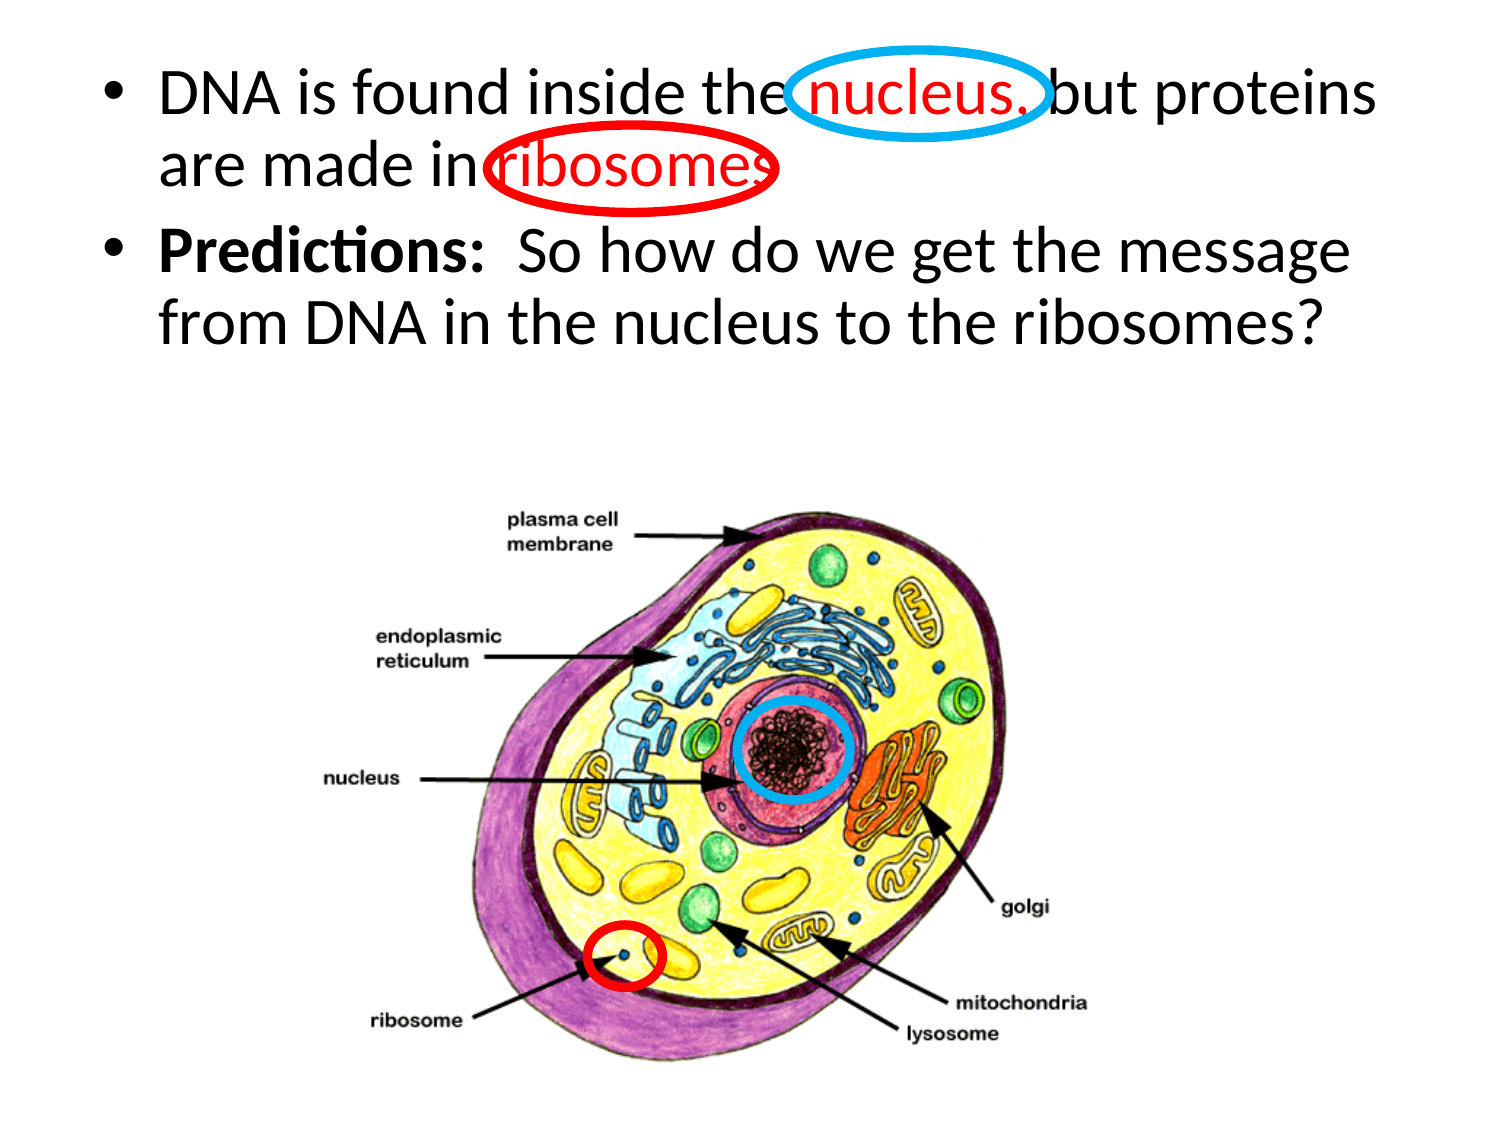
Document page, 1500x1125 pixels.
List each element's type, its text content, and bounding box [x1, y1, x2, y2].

picture [287, 424, 1151, 1077]
list DNA is found inside the nucleus, but proteins are made in ribosomes Predictions: So how do we get the message from DNA in the nucleus to the ribosomes? [87, 49, 1438, 793]
text_box [487, 124, 775, 213]
text_box [787, 49, 1051, 138]
